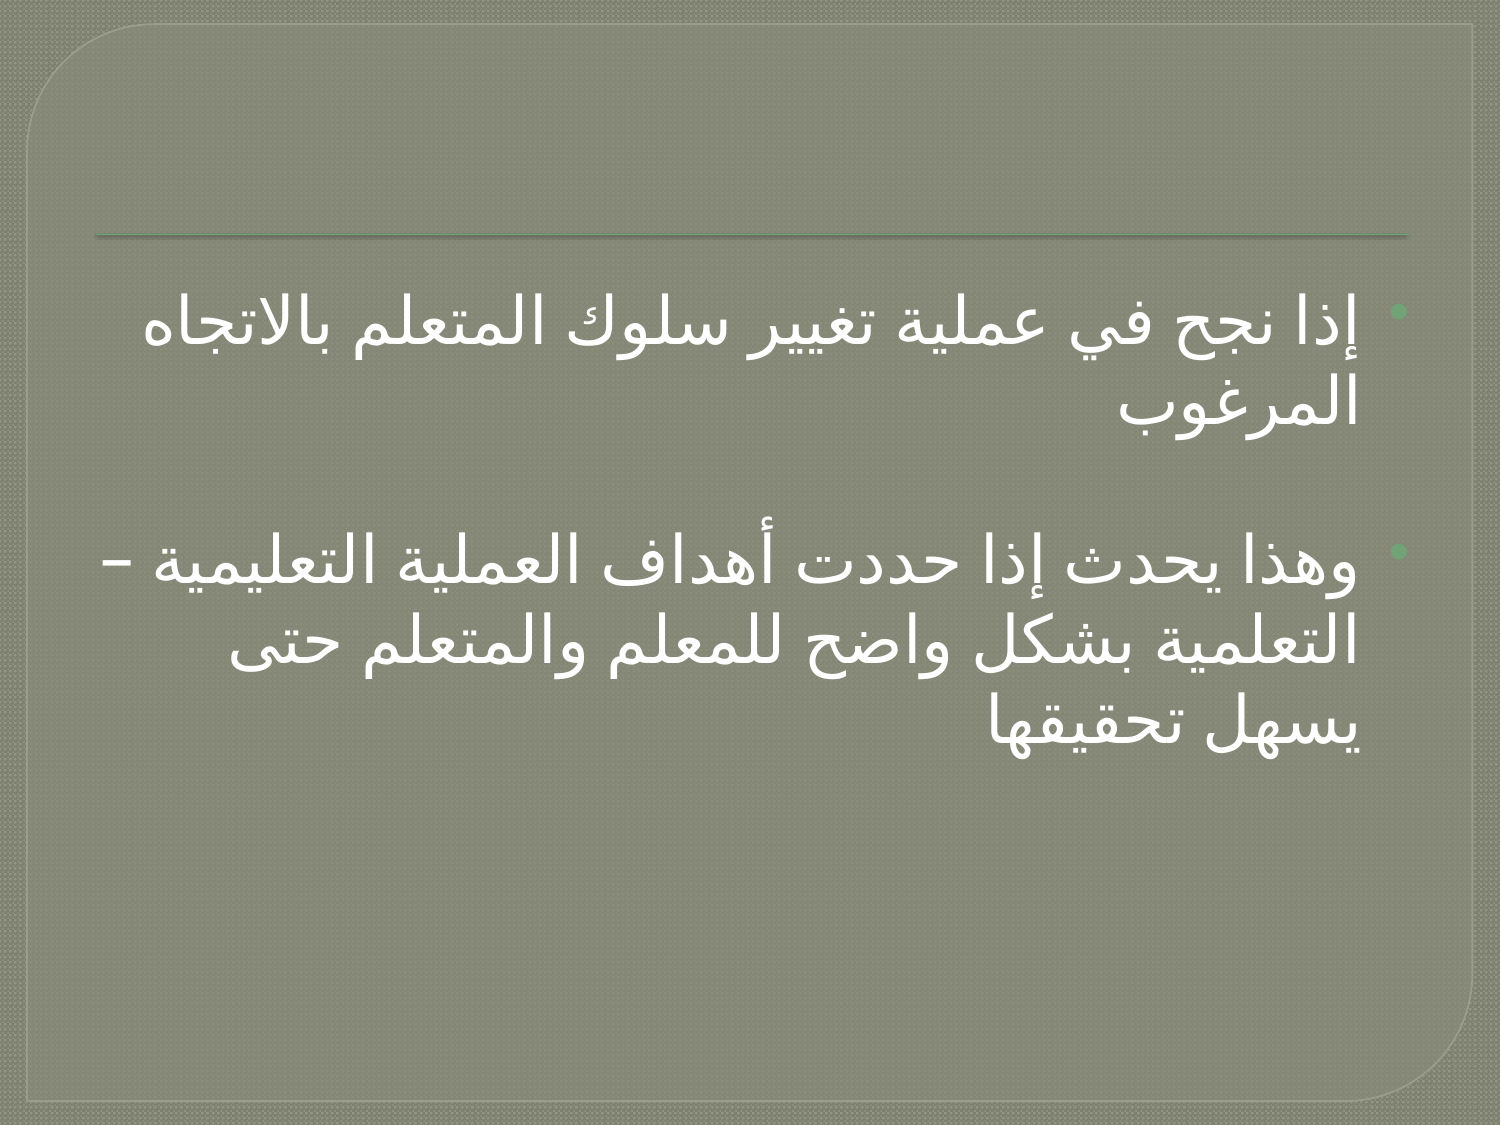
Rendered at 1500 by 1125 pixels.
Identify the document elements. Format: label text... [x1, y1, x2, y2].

list إذا نجح في عملية تغيير سلوك المتعلم بالاتجاه المرغوب وهذا يحدث إذا حددت أهداف العملية التعليمية – التعلمية بشكل واضح للمعلم والمتعلم حتى يسهل تحقيقها [75, 270, 1425, 1013]
